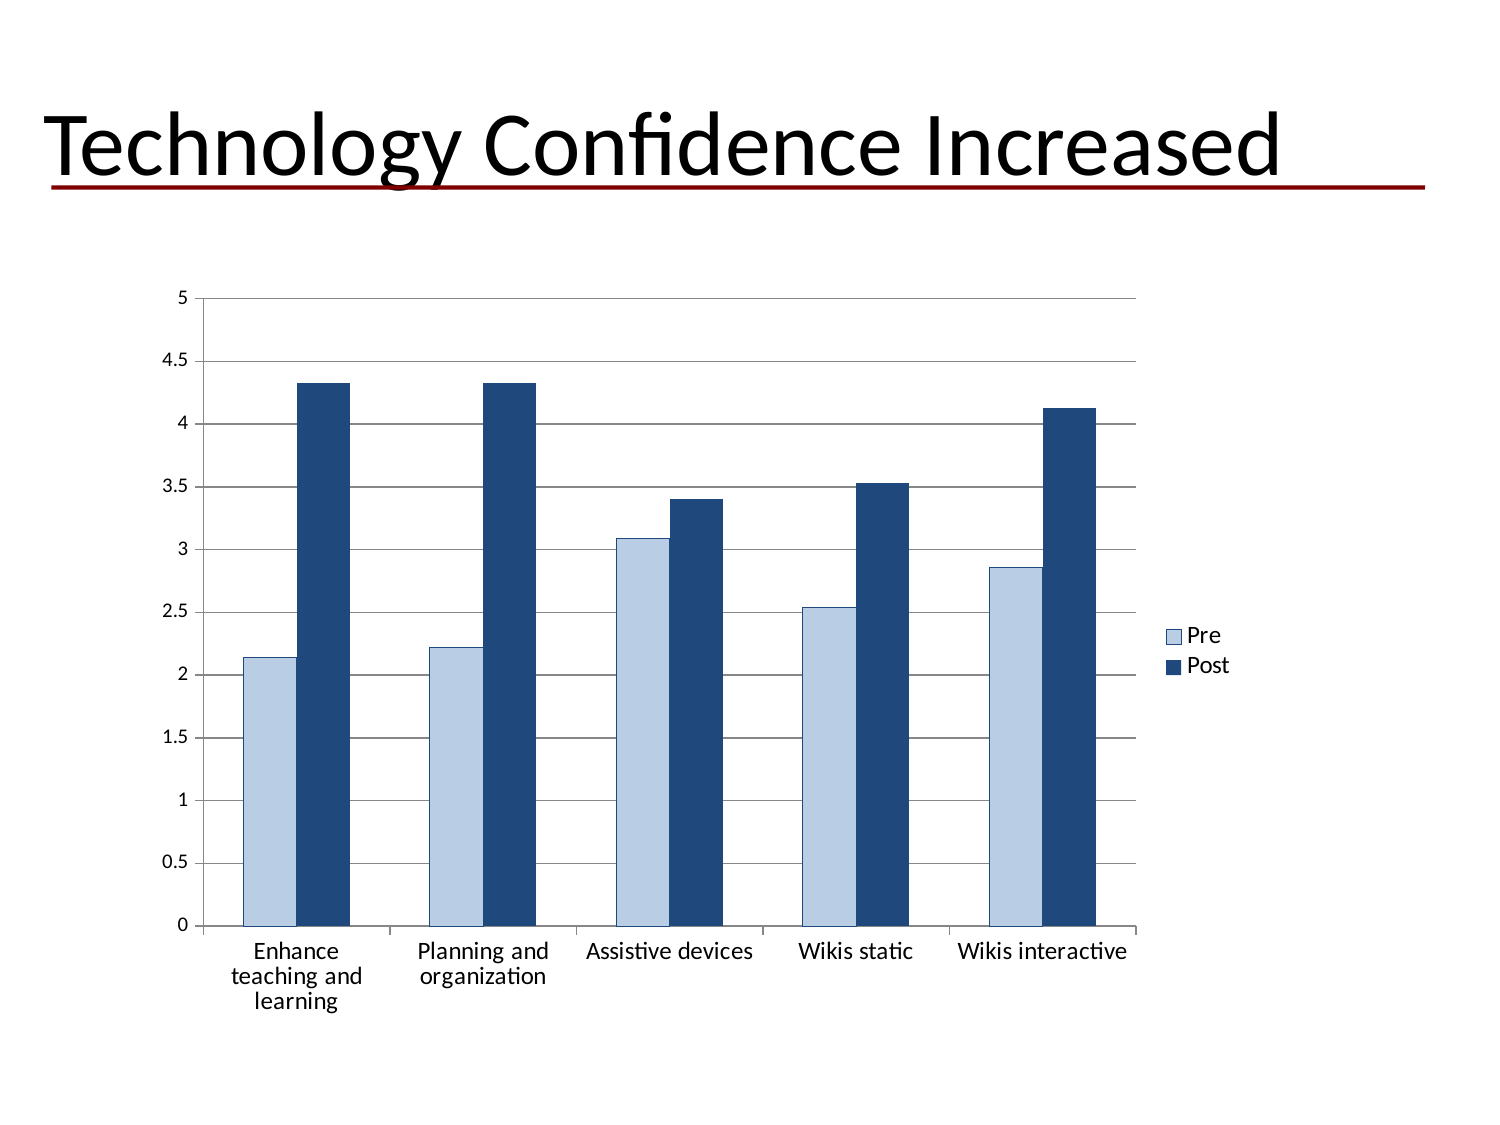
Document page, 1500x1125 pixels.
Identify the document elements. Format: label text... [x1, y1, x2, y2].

title Technology Confidence Increased [0, 45, 1350, 233]
chart [139, 273, 1251, 1032]
